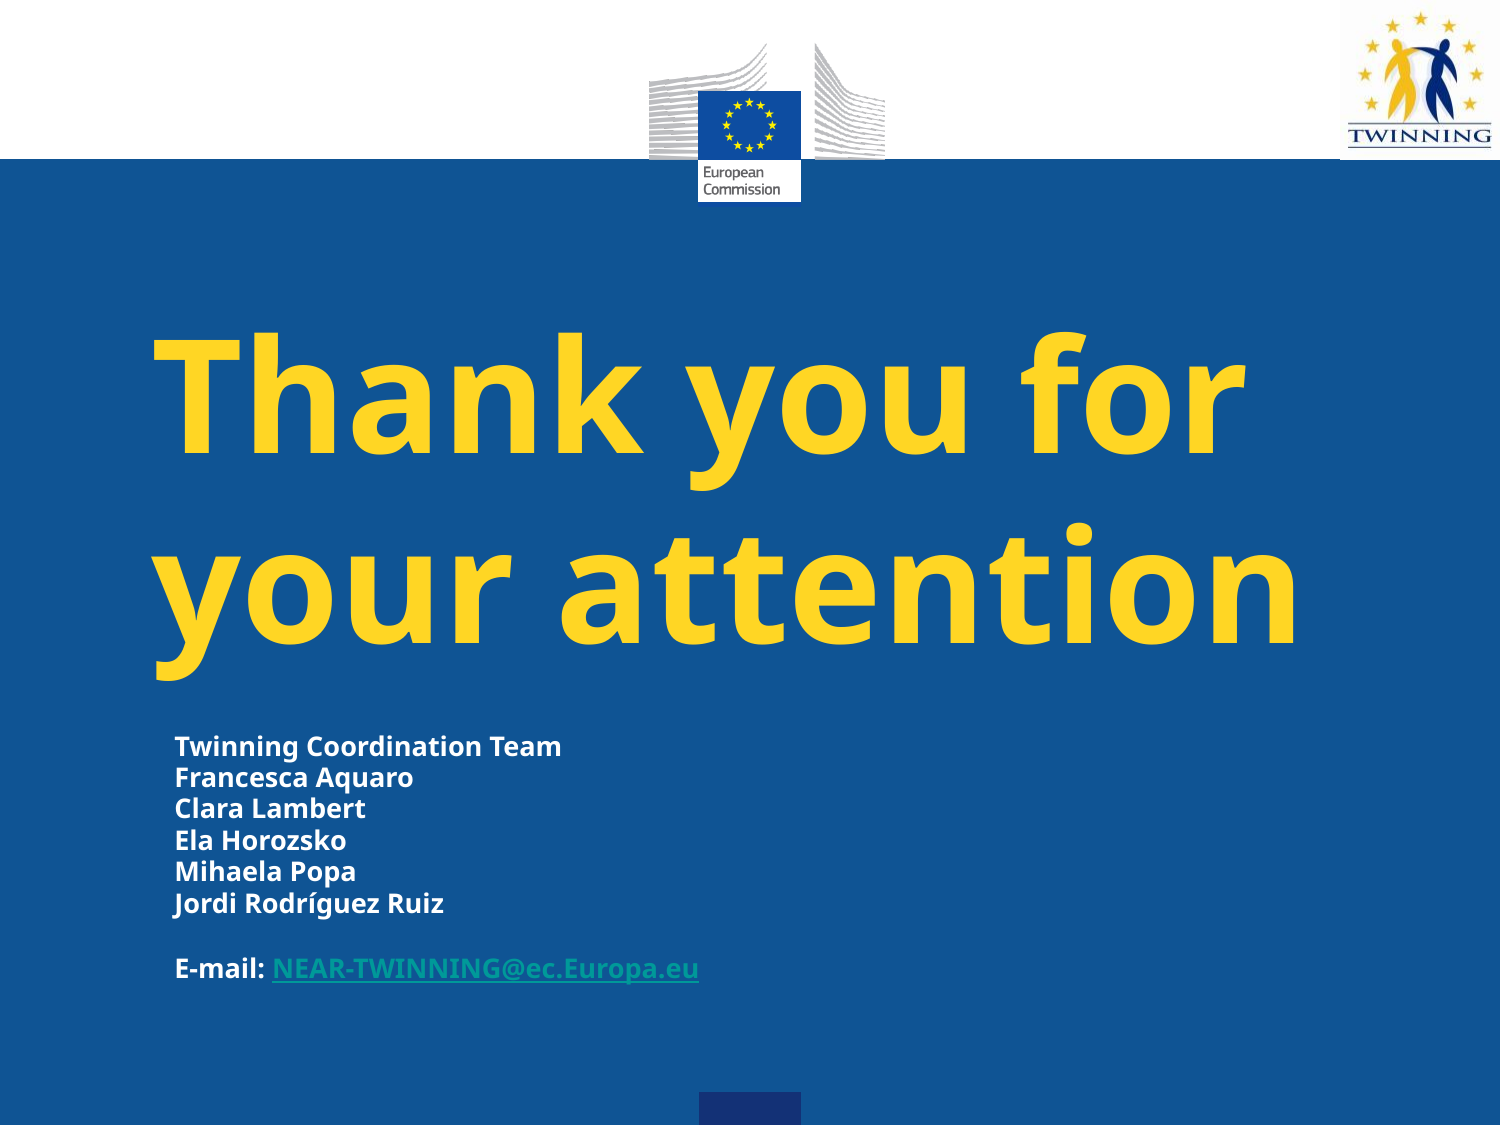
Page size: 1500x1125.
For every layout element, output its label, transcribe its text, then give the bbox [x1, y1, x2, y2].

title Thank you for your attention [135, 420, 1483, 551]
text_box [1340, 0, 1500, 160]
subtitle Twinning Coordination Team Francesca Aquaro Clara Lambert Ela Horozsko Mihaela Popa Jordi Rodríguez Ruiz E-mail: NEAR-TWINNING@ec.Europa.eu [159, 727, 1210, 1044]
